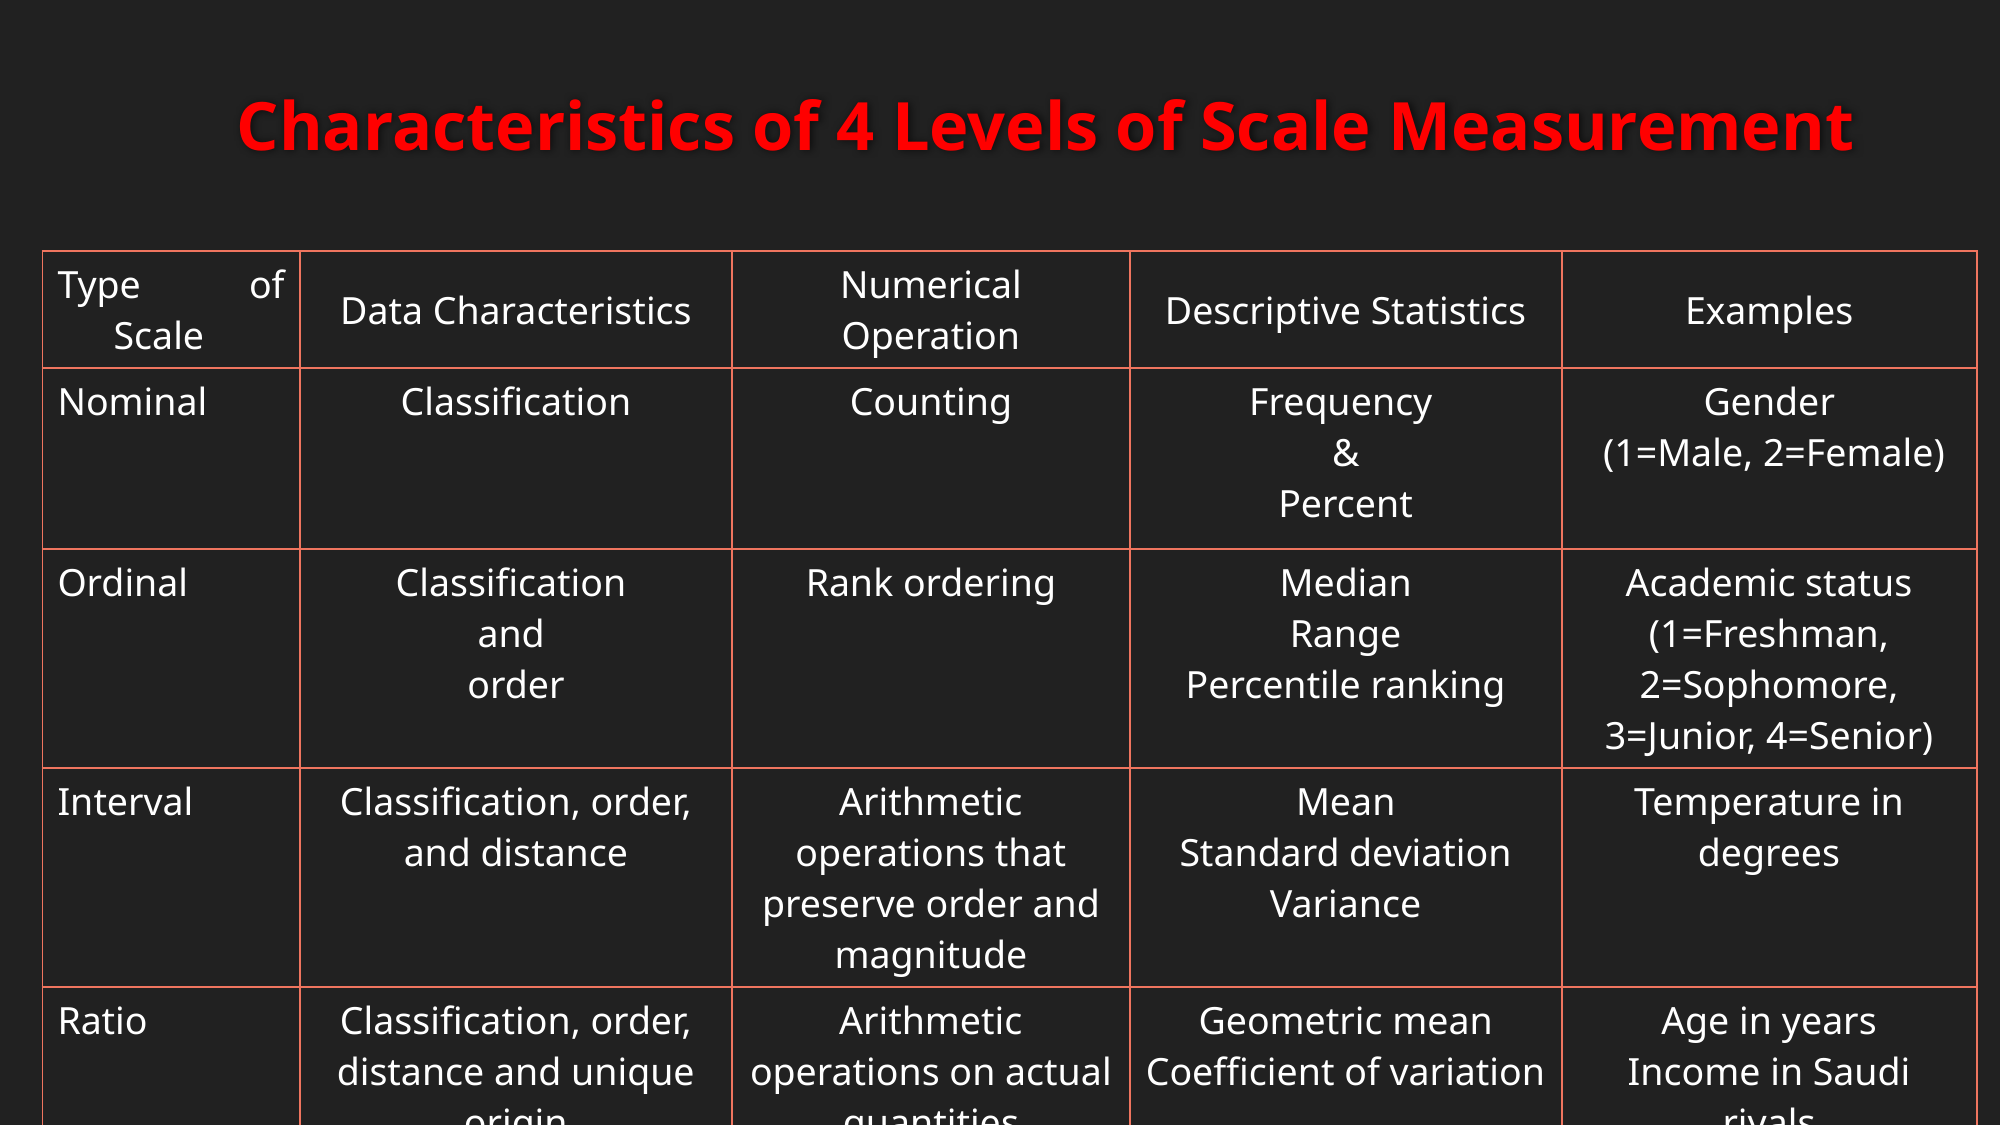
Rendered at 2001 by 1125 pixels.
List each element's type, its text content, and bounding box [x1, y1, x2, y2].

table_cell Age in years Income in Saudi riyals [1563, 988, 1976, 1125]
table_cell Ratio [43, 988, 299, 1125]
table_header Descriptive Statistics [1131, 252, 1561, 367]
table_cell Mean Standard deviation Variance [1131, 769, 1561, 986]
table_cell Classification [301, 369, 731, 548]
table_cell Gender (1=Male, 2=Female) [1563, 369, 1976, 548]
table_cell Frequency & Percent [1131, 369, 1561, 548]
table_cell Counting [733, 369, 1129, 548]
table_cell Rank ordering [733, 550, 1129, 767]
table_cell Interval [43, 769, 299, 986]
table_cell Academic status (1=Freshman, 2=Sophomore, 3=Junior, 4=Senior) [1563, 550, 1976, 767]
table_cell Median Range Percentile ranking [1131, 550, 1561, 767]
table_header Data Characteristics [301, 252, 731, 367]
table_cell Nominal [43, 369, 299, 548]
title Characteristics of 4 Levels of Scale Measurement [221, 71, 1883, 172]
table_header Numerical Operation [733, 252, 1129, 367]
table_cell Temperature in degrees [1563, 769, 1976, 986]
table_cell Ordinal [43, 550, 299, 767]
table_cell Arithmetic operations that preserve order and magnitude [733, 769, 1129, 986]
table_cell Classification, order, distance and unique origin [301, 988, 731, 1125]
table_cell Arithmetic operations on actual quantities [733, 988, 1129, 1125]
table_cell Geometric mean Coefficient of variation [1131, 988, 1561, 1125]
table_cell Classification and order [301, 550, 731, 767]
table_header Examples [1563, 252, 1976, 367]
table_cell Classification, order, and distance [301, 769, 731, 986]
table_header Type of Scale [43, 252, 299, 367]
